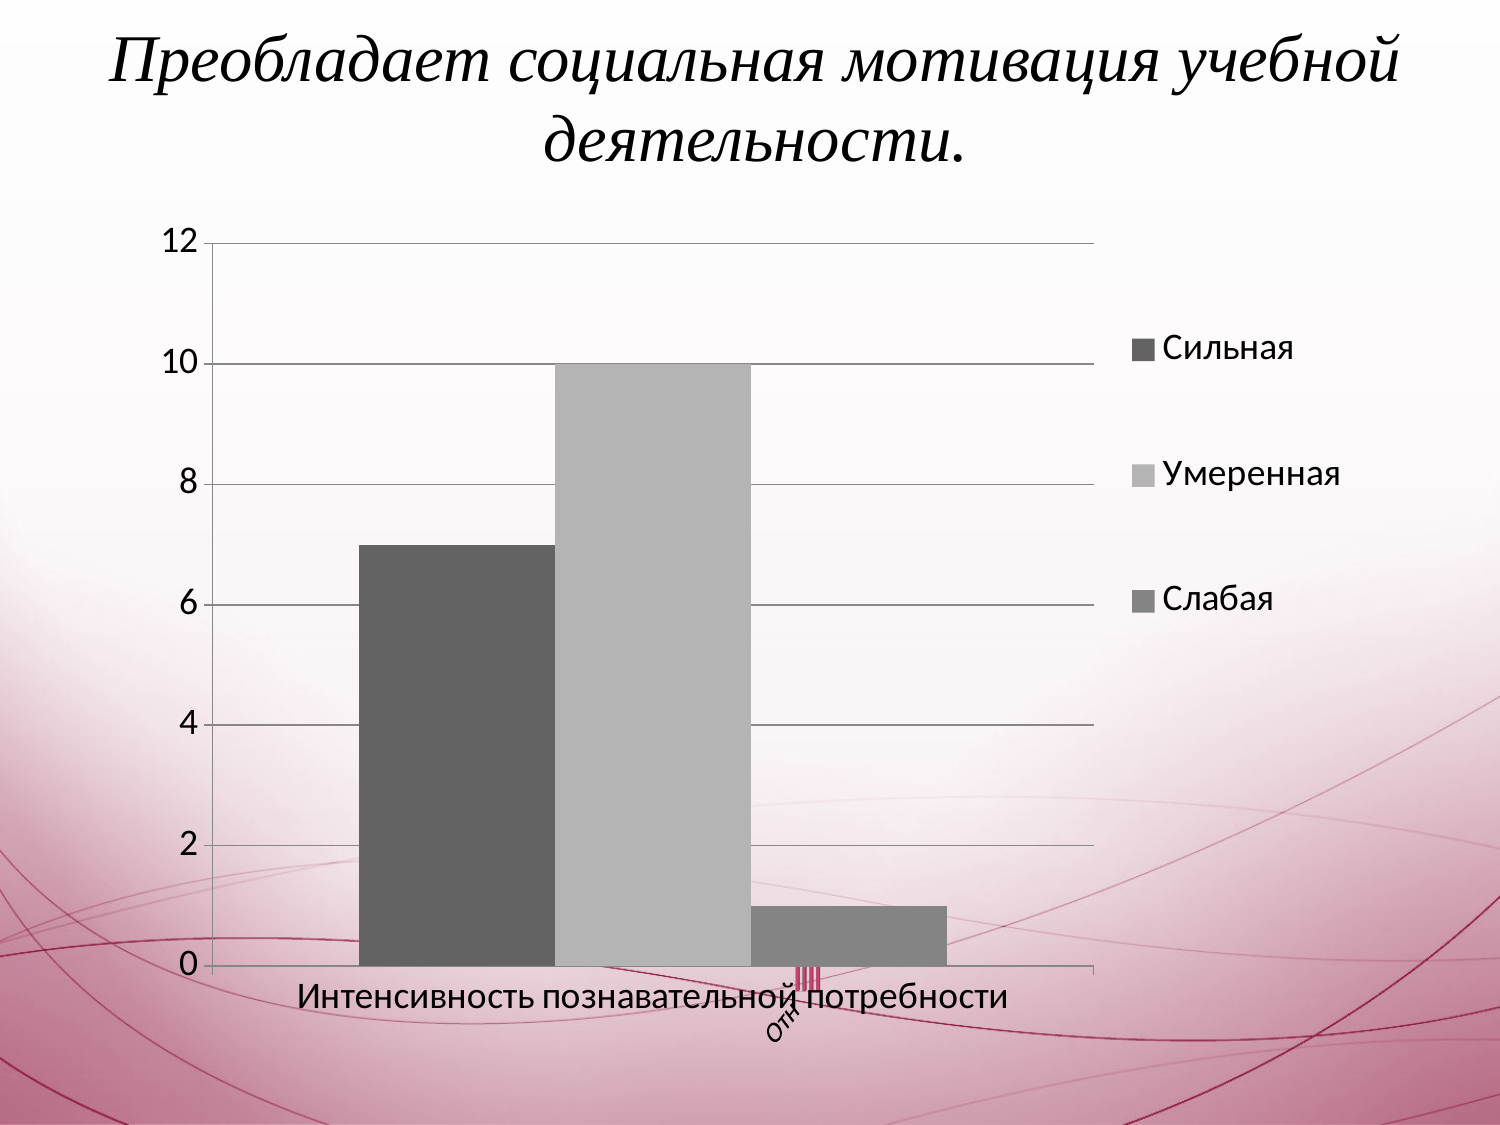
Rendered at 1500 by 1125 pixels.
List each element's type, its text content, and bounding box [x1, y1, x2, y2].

chart [135, 207, 1365, 1053]
subtitle Преобладает социальная мотивация учебной деятельности. [76, 7, 1436, 1047]
